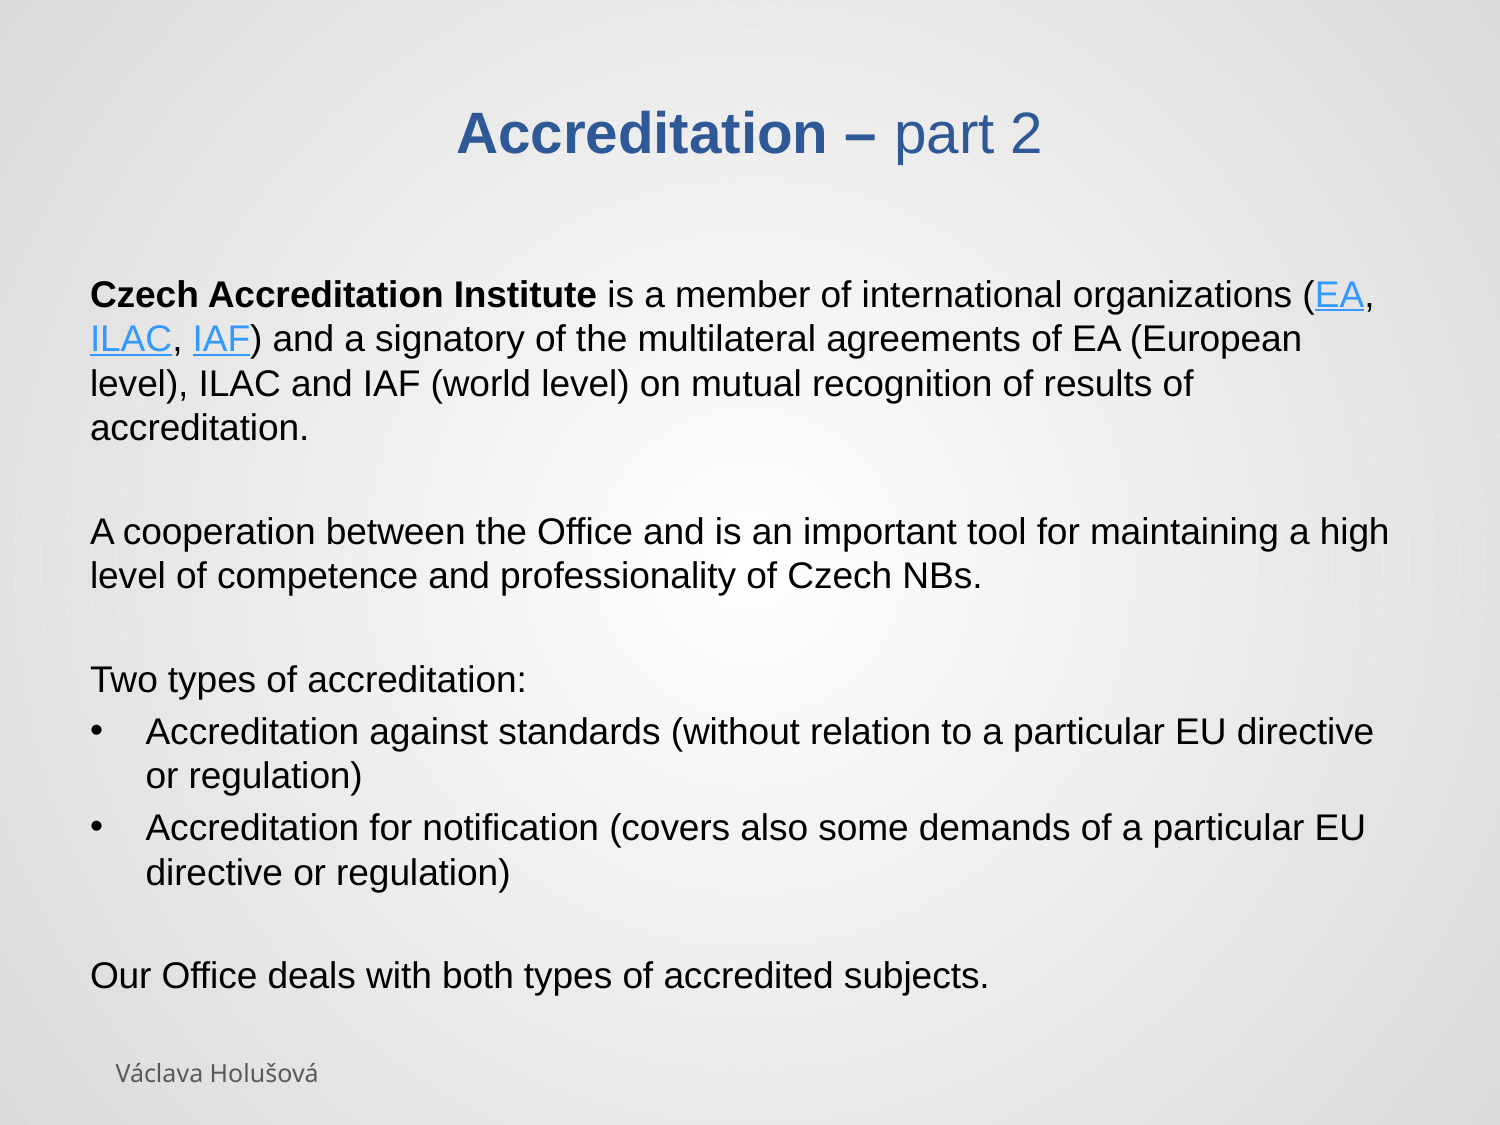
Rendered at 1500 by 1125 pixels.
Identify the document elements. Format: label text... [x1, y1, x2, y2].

list Czech Accreditation Institute is a member of international organizations (EA, ILAC, IAF) and a signatory of the multilateral agreements of EA (European level), ILAC and IAF (world level) on mutual recognition of results of accreditation. A cooperation between the Office and is an important tool for maintaining a high level of competence and professionality of Czech NBs. Two types of accreditation: Accreditation against standards (without relation to a particular EU directive or regulation) Accreditation for notification (covers also some demands of a particular EU directive or regulation) Our Office deals with both types of accredited subjects. [75, 262, 1425, 1005]
title Accreditation – part 2 [75, 0, 1425, 173]
footer Václava Holušová [108, 1042, 576, 1103]
